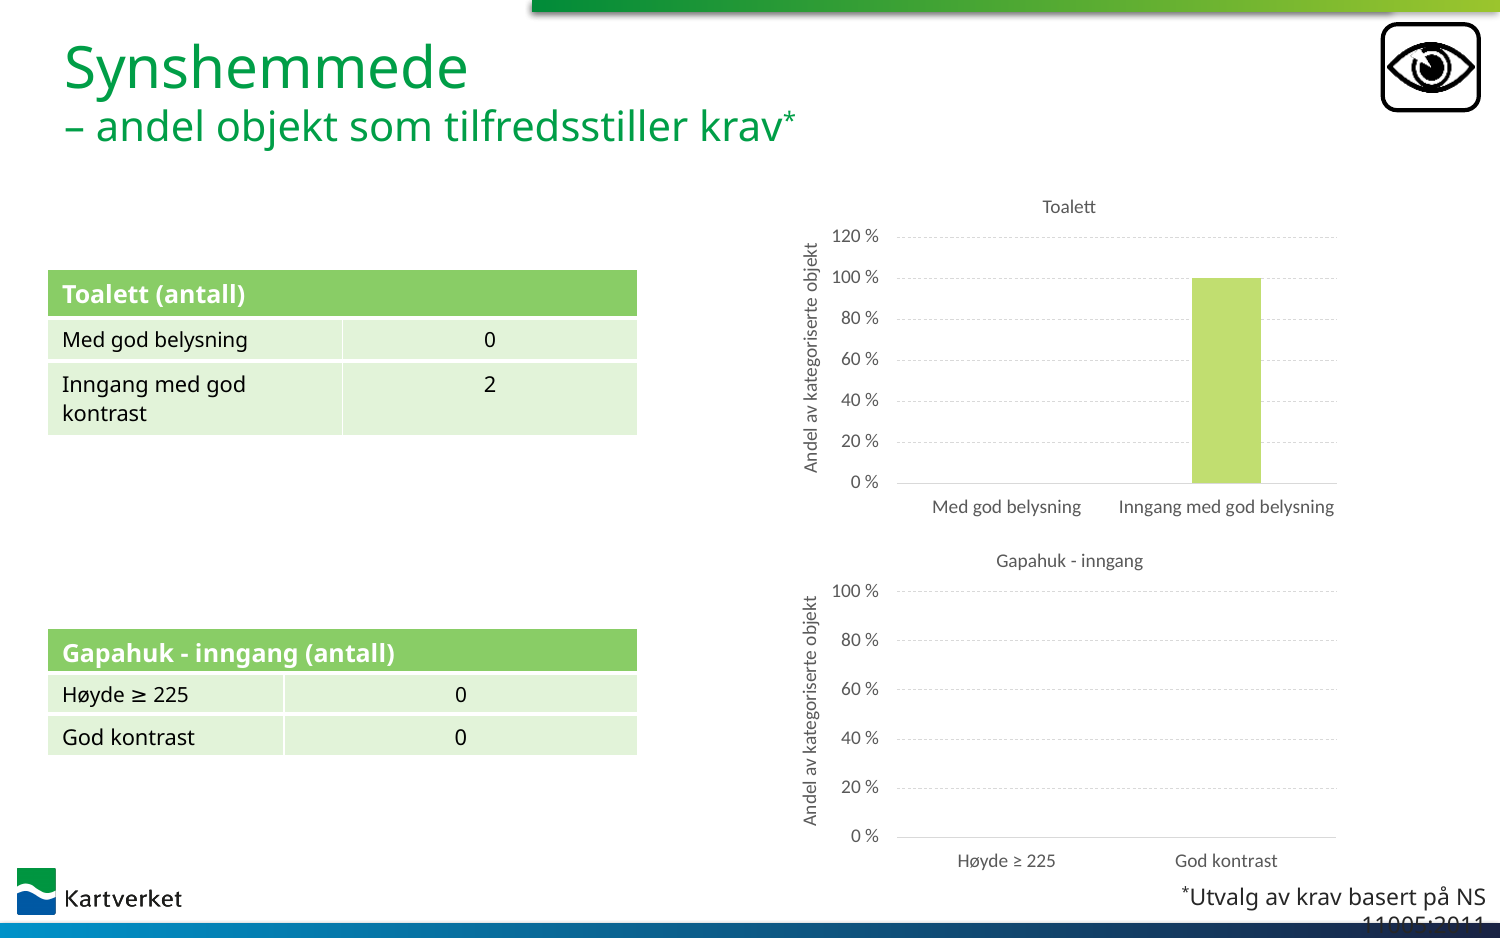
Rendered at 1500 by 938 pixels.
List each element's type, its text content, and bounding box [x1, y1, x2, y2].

text_box Synshemmede – andel objekt som tilfredsstiller krav* [49, 24, 1431, 158]
table_cell God kontrast [48, 716, 283, 755]
table_cell Med god belysning [48, 320, 342, 359]
table_cell 0 [285, 675, 637, 712]
picture [791, 541, 1348, 880]
table_cell 0 [343, 320, 637, 359]
table_cell Høyde ≥ 225 [48, 675, 283, 712]
table_cell Inngang med god kontrast [48, 363, 342, 435]
picture [791, 187, 1348, 526]
table_cell 2 [343, 363, 637, 435]
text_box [1382, 24, 1480, 111]
table_header Gapahuk - inngang (antall) [48, 629, 637, 671]
text_box *Utvalg av krav basert på NS 11005:2011 [1068, 873, 1500, 938]
table_cell 0 [285, 716, 637, 755]
table_header Toalett (antall) [48, 270, 637, 316]
